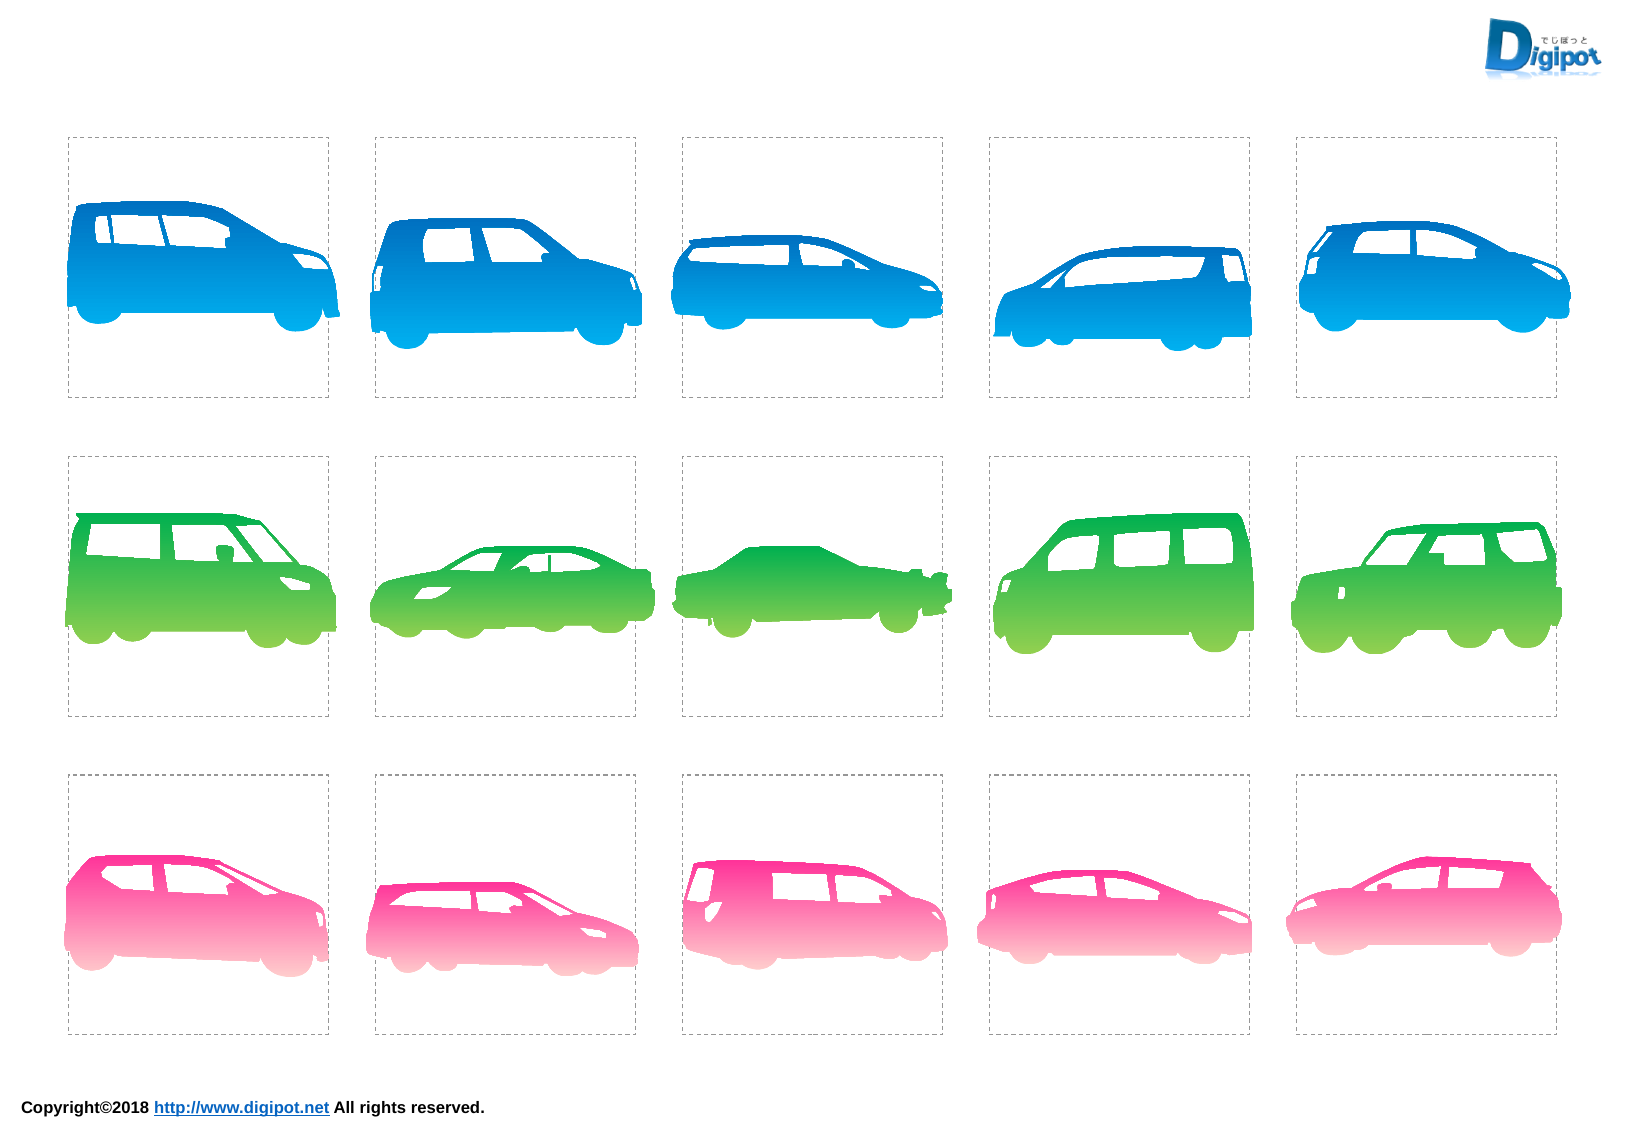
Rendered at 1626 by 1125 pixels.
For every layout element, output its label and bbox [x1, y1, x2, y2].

text_box [370, 545, 655, 639]
text_box [993, 512, 1255, 655]
text_box [672, 545, 953, 638]
text_box [369, 218, 643, 349]
text_box [1298, 220, 1572, 333]
text_box [682, 860, 948, 970]
text_box [993, 246, 1253, 352]
picture [1485, 18, 1602, 82]
text_box [66, 200, 340, 332]
text_box [366, 881, 640, 977]
text_box [670, 235, 944, 330]
text_box [1291, 522, 1563, 655]
text_box [1286, 856, 1563, 957]
text_box [64, 512, 337, 649]
text_box [977, 870, 1253, 965]
text_box [64, 854, 330, 978]
